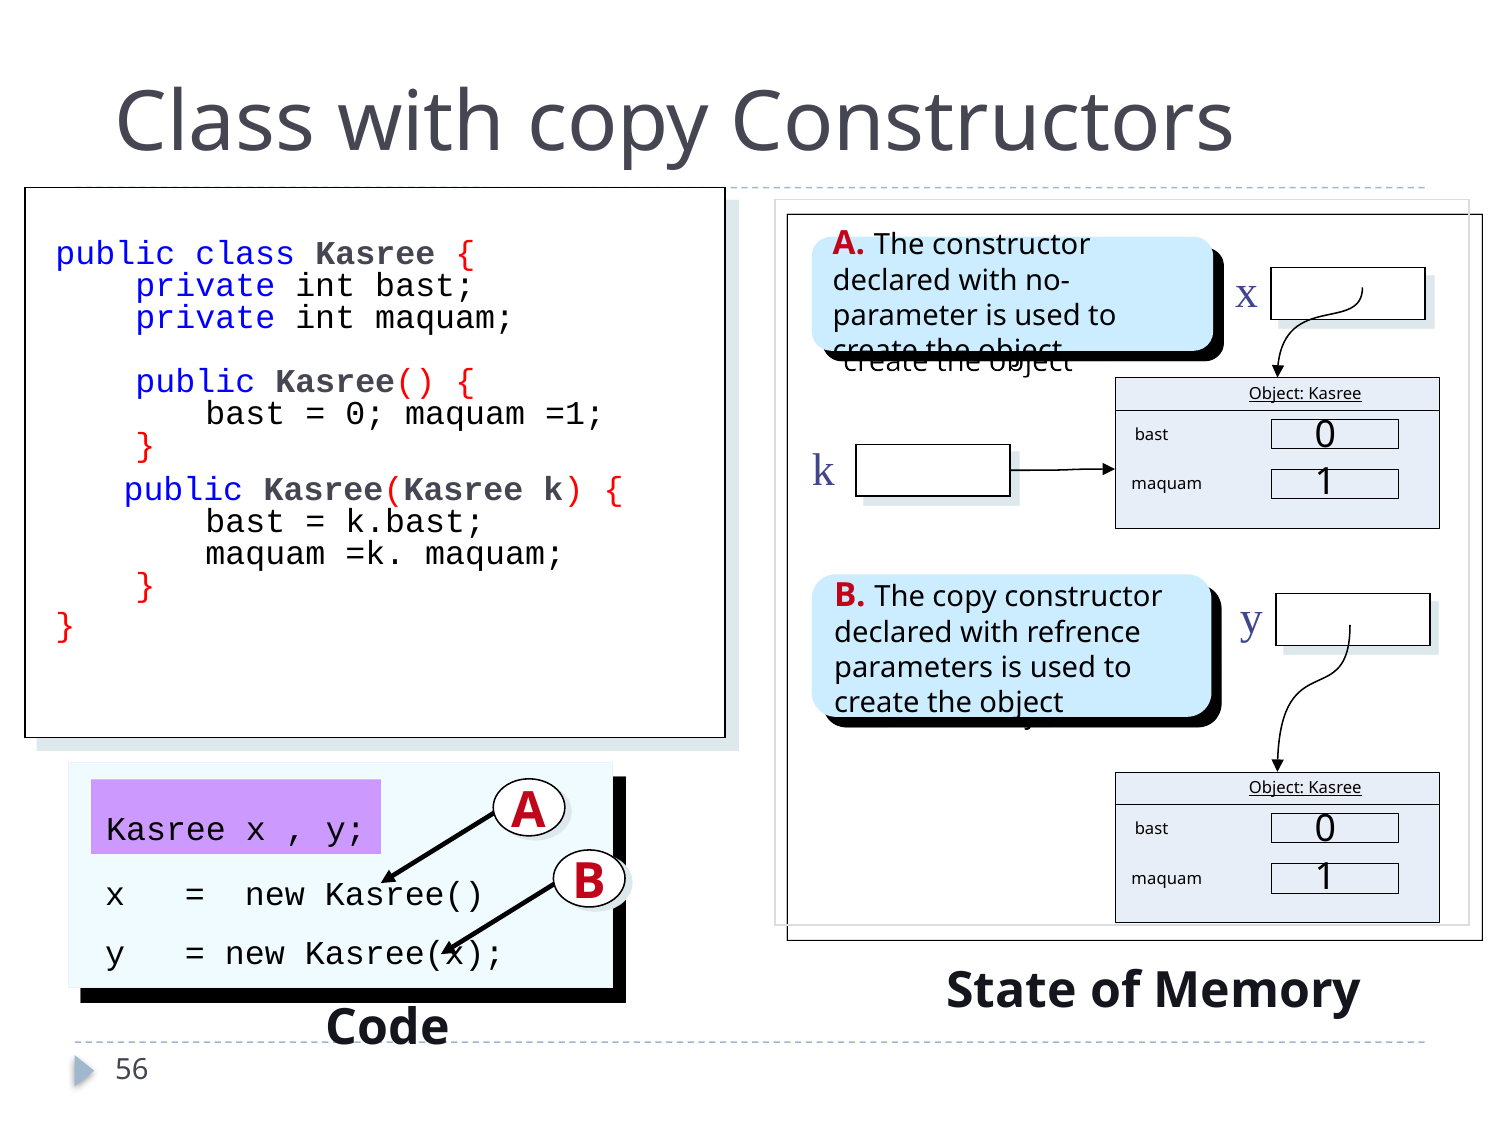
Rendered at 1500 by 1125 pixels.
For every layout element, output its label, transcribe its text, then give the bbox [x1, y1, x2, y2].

text_box [1137, 587, 1345, 768]
text_box [1276, 593, 1430, 646]
text_box k [797, 432, 845, 503]
text_box [24, 187, 725, 738]
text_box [0, 778, 566, 925]
text_box State of Memory [931, 949, 1377, 1025]
text_box B. The copy constructor declared with refrence parameters is used to create the object [812, 575, 1211, 717]
text_box [856, 444, 1011, 497]
text_box x [1220, 253, 1273, 324]
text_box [1240, 661, 1388, 735]
text_box Code [310, 1009, 465, 1063]
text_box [1112, 768, 1443, 926]
text_box [1278, 587, 1441, 768]
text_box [1112, 374, 1443, 531]
text_box public class Kasree { private int bast; private int maquam; public Kasree() { bast = 0; maquam =1; } public Kasree(Kasree k) { bast = k.bast; maquam =k. maquam; } } [40, 191, 738, 651]
text_box y [1225, 579, 1278, 650]
text_box [68, 762, 613, 849]
text_box [774, 199, 1470, 925]
text_box A. The constructor declared with no-parameter is used to create the object [812, 237, 1213, 351]
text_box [1274, 289, 1366, 376]
slide_number 56 [100, 1042, 426, 1103]
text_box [9, 849, 626, 996]
title Class with copy Constructors [99, 37, 1375, 175]
text_box [1271, 267, 1425, 320]
